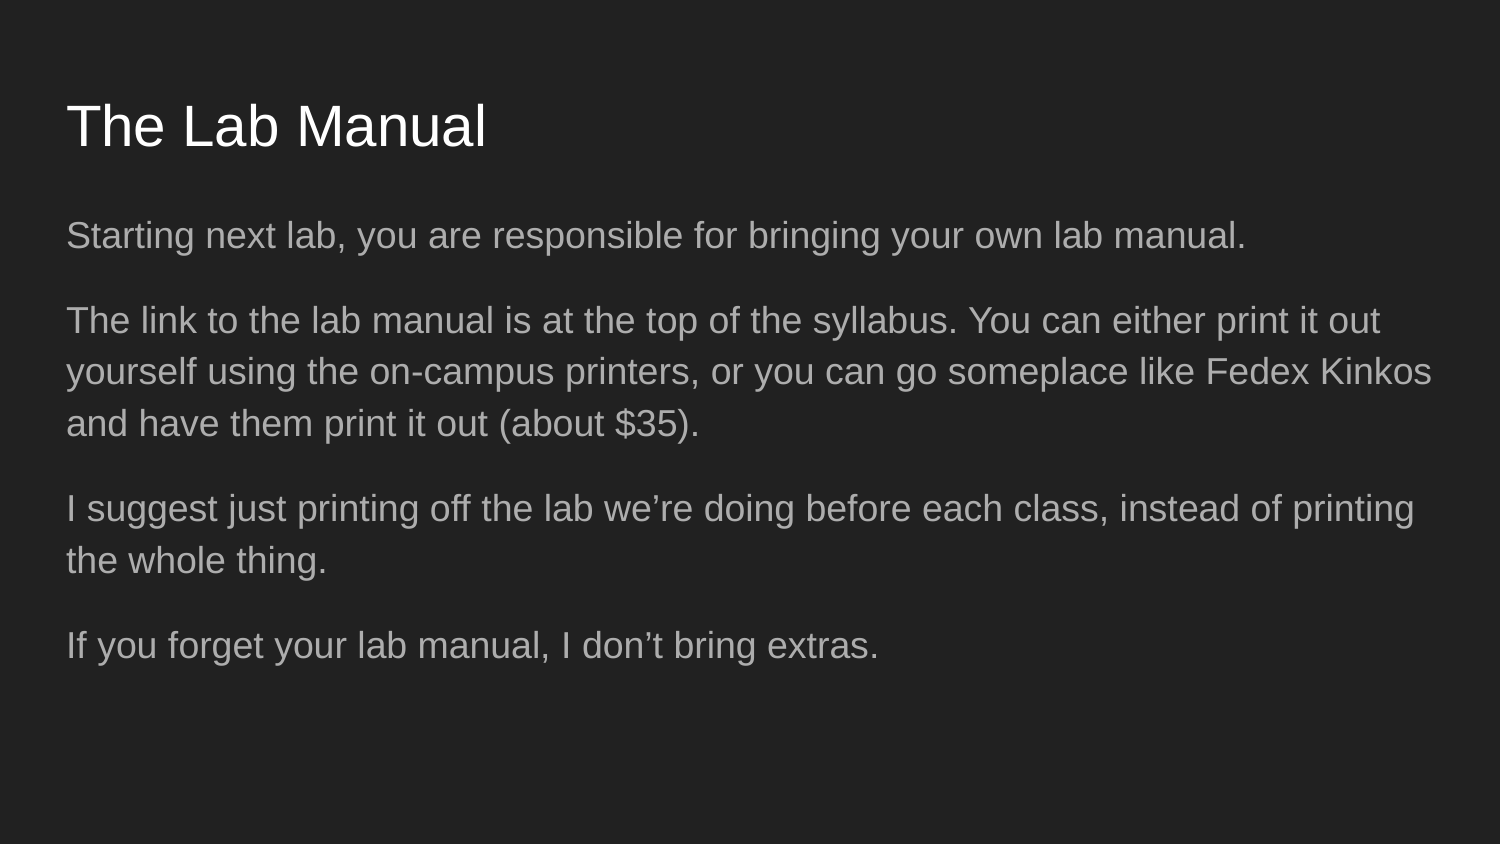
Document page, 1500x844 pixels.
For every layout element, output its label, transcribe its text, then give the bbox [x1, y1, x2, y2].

list Starting next lab, you are responsible for bringing your own lab manual. The link to the lab manual is at the top of the syllabus. You can either print it out yourself using the on-campus printers, or you can go someplace like Fedex Kinkos and have them print it out (about $35). I suggest just printing off the lab we’re doing before each class, instead of printing the whole thing. If you forget your lab manual, I don’t bring extras. [51, 189, 1449, 750]
title The Lab Manual [51, 72, 1449, 167]
